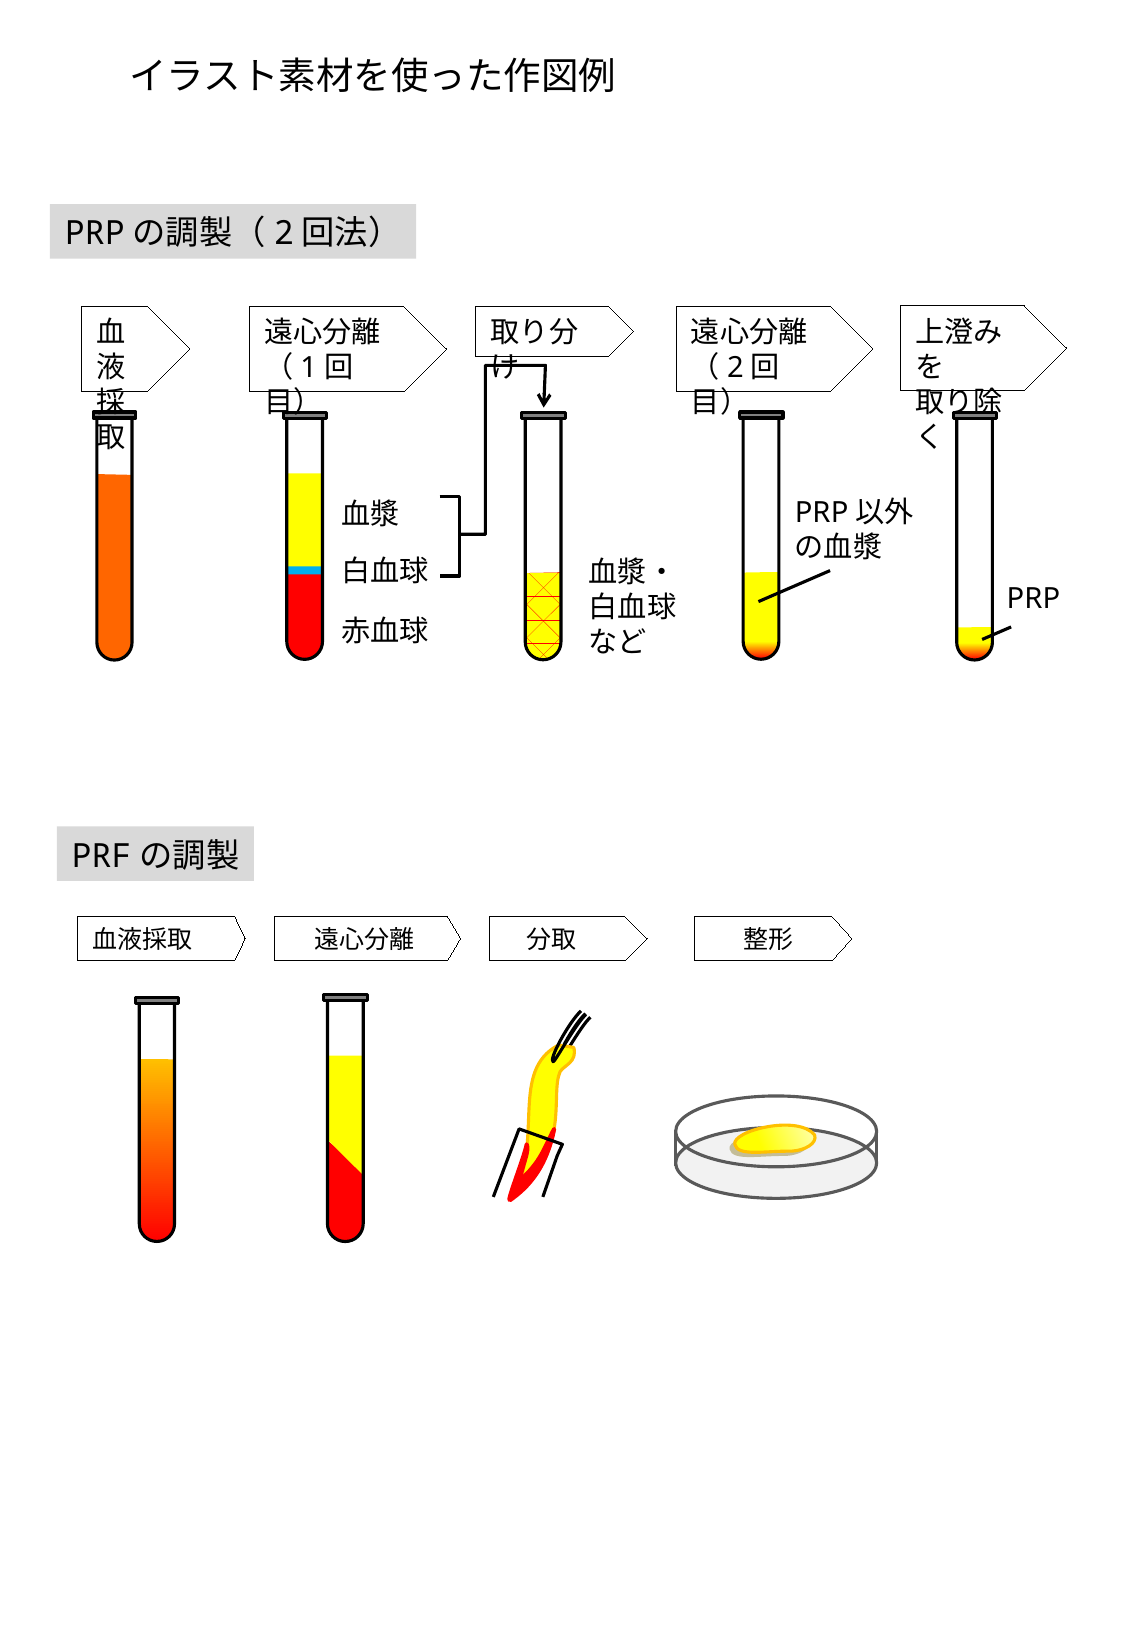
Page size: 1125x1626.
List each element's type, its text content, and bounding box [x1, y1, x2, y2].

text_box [493, 1010, 591, 1201]
text_box PRP以外の血漿 [788, 485, 935, 571]
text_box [323, 993, 368, 1242]
text_box PRFの調製 [56, 826, 254, 881]
text_box 白血球 [332, 545, 460, 595]
text_box 整形 [694, 916, 852, 961]
text_box 赤血球 [332, 605, 460, 655]
text_box イラスト素材を使った作図例 [114, 44, 632, 105]
text_box [439, 495, 460, 577]
text_box 血漿 [332, 487, 460, 538]
text_box 遠心分離 （1回目） [249, 306, 447, 392]
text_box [282, 411, 327, 660]
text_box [92, 411, 137, 661]
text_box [739, 411, 784, 660]
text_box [758, 570, 831, 602]
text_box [135, 997, 179, 1242]
text_box 血漿・ 白血球など [573, 546, 707, 666]
text_box 分取 [489, 916, 648, 961]
text_box PRPの調製（2回法） [49, 204, 417, 259]
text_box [981, 626, 1012, 640]
text_box 血液採取 [77, 916, 246, 961]
text_box 取り分け [475, 306, 634, 357]
text_box 血液 採取 [81, 306, 190, 392]
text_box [952, 412, 997, 661]
text_box 上澄みを 取り除く [900, 305, 1067, 391]
text_box PRP [1001, 571, 1125, 622]
text_box [458, 363, 552, 537]
text_box 遠心分離 [274, 916, 461, 961]
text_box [521, 412, 566, 660]
text_box 遠心分離 （2回目） [676, 306, 873, 392]
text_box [675, 1095, 877, 1199]
